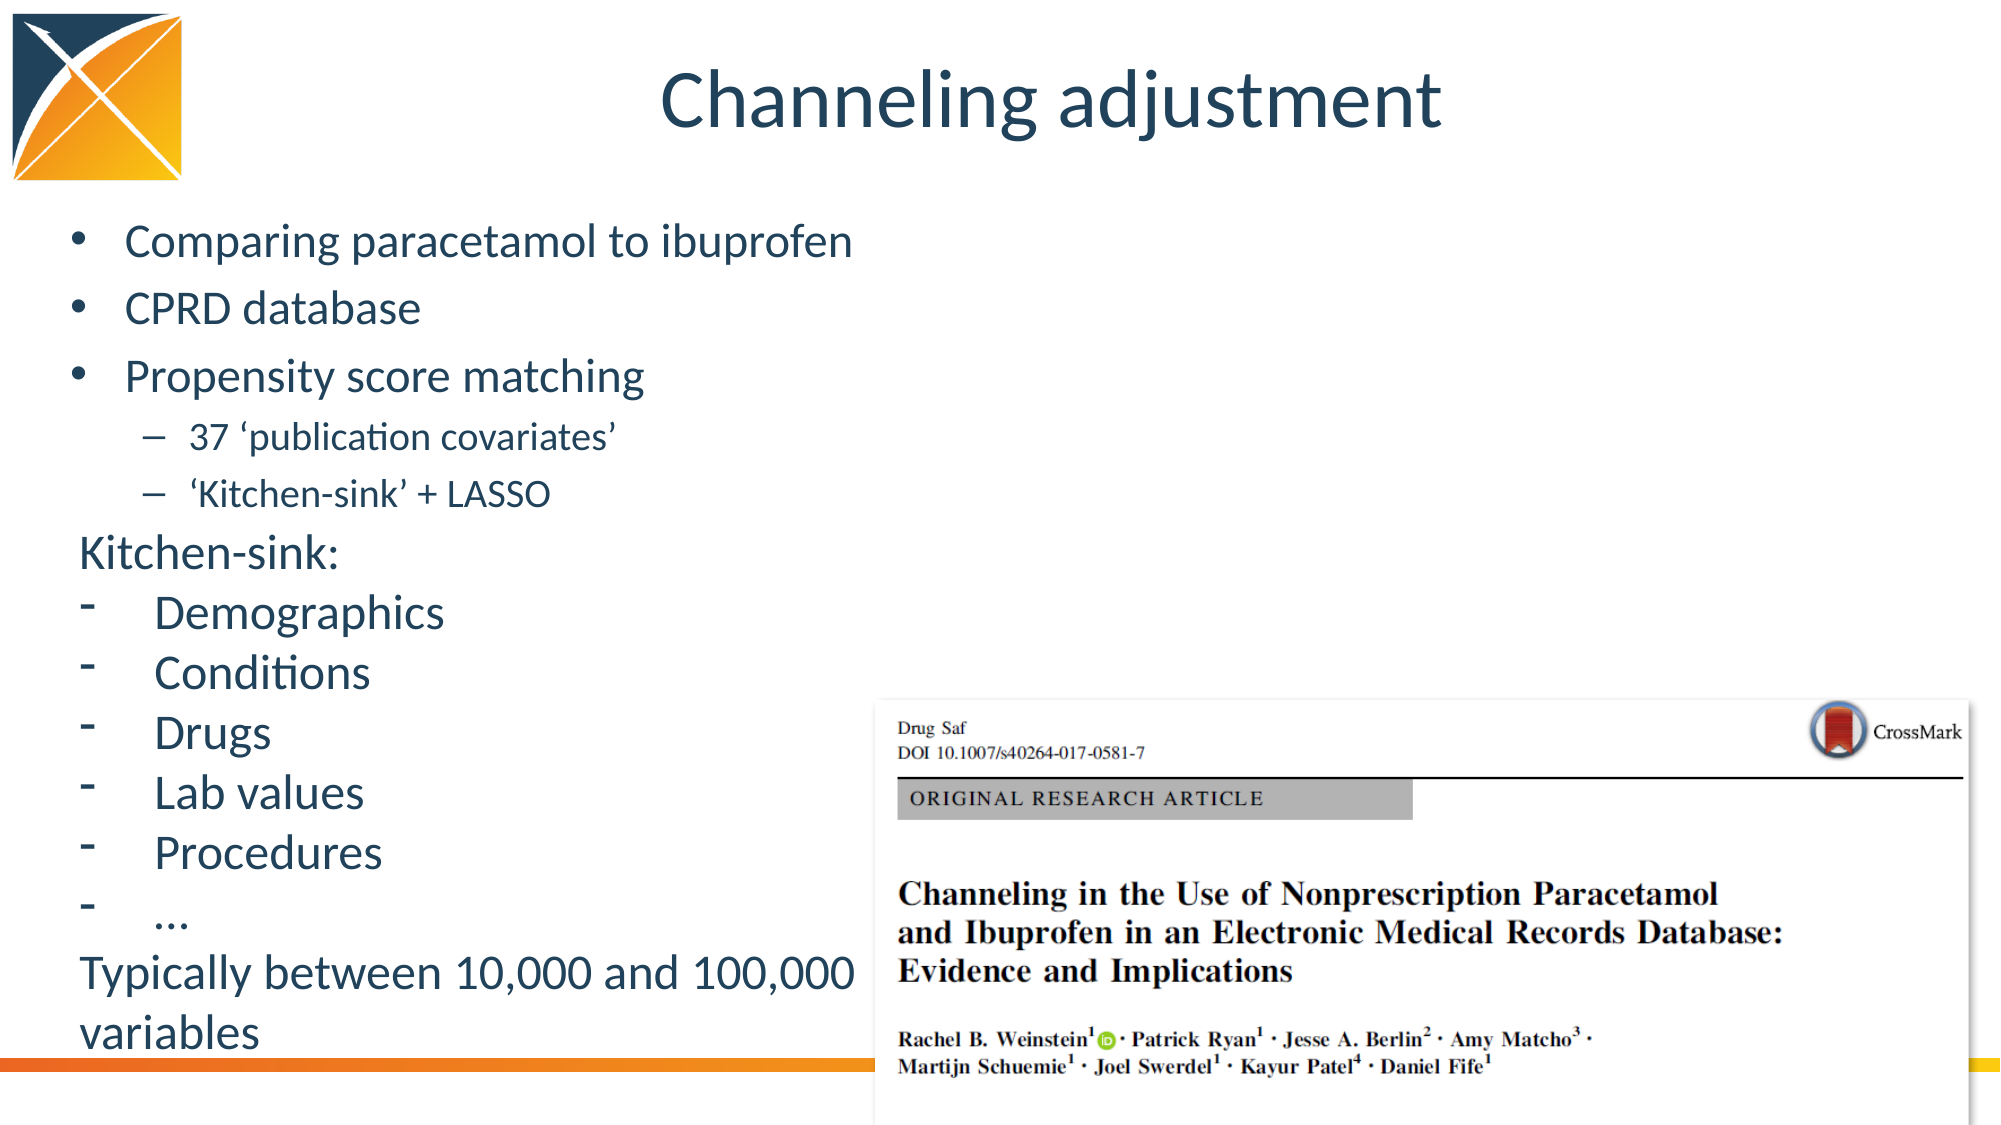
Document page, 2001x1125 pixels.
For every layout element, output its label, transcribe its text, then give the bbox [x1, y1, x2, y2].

list Comparing paracetamol to ibuprofen CPRD database Propensity score matching 37 ‘publication covariates’ ‘Kitchen-sink’ + LASSO [55, 201, 1856, 526]
text_box Kitchen-sink: Demographics Conditions Drugs Lab values Procedures … Typically between 10,000 and 100,000 variables [55, 512, 1056, 1068]
picture [874, 700, 1969, 1125]
picture [0, 0, 206, 200]
title Channeling adjustment [205, 24, 1900, 163]
